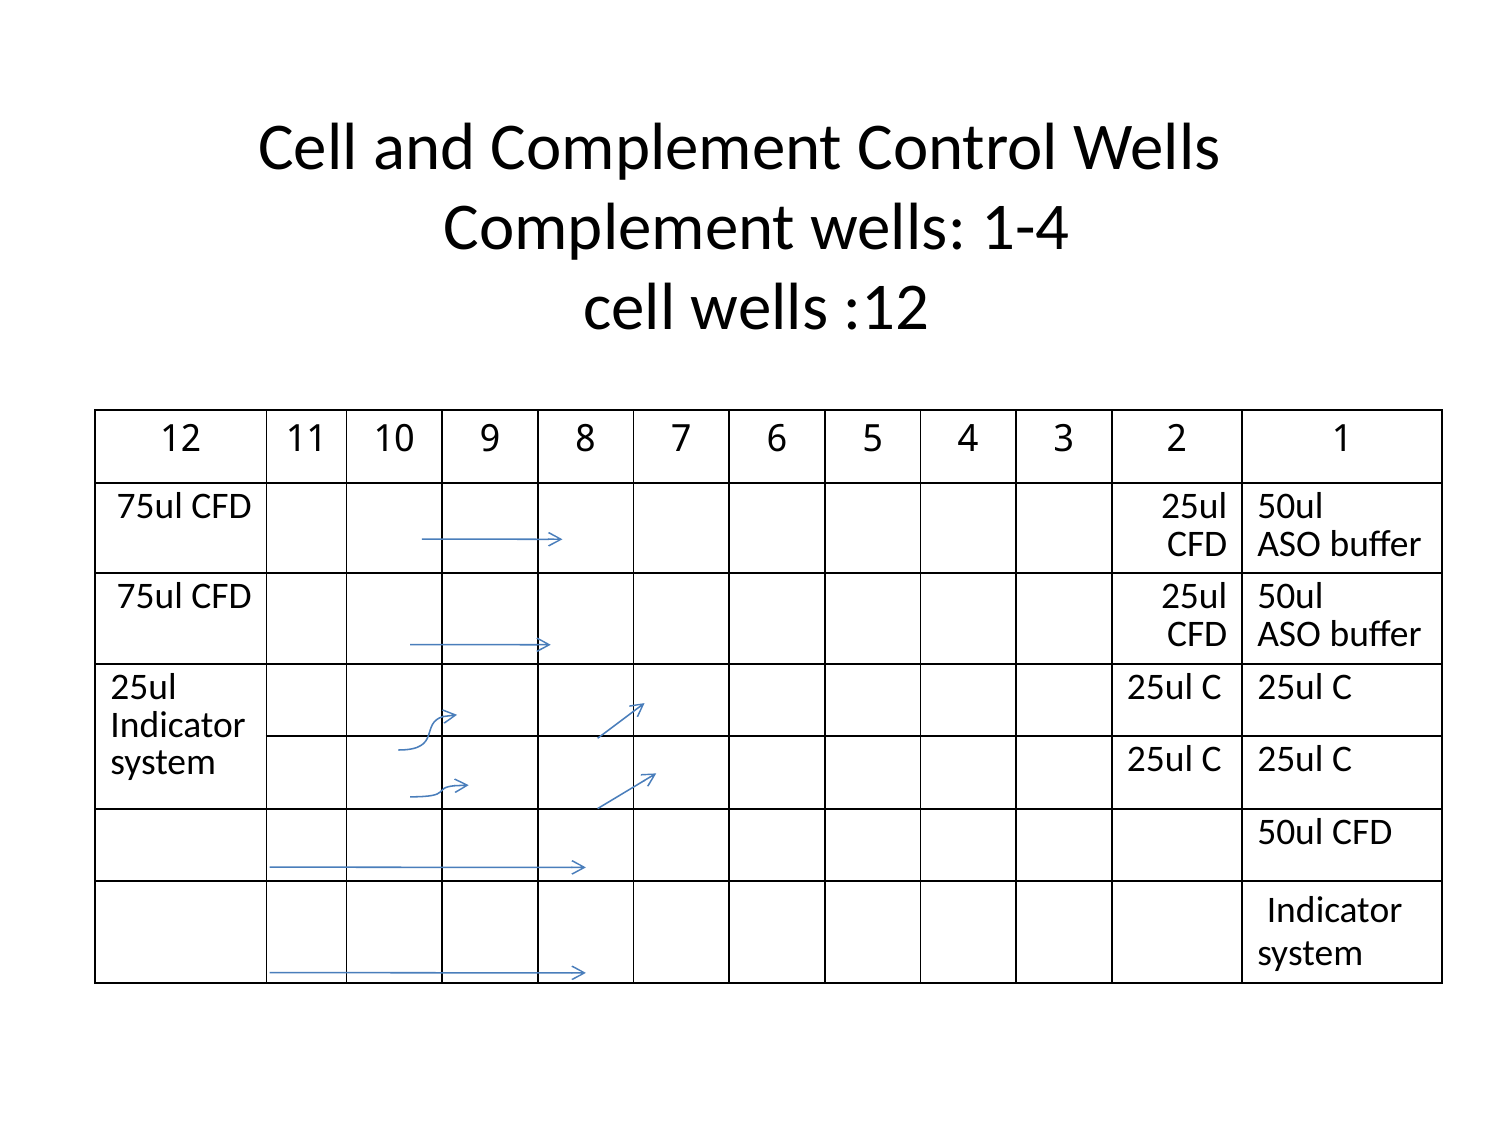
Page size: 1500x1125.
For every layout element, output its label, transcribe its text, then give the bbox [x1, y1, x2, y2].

table_cell [443, 737, 537, 808]
table_cell 25ul C [1113, 665, 1241, 735]
table_cell 25ul Indicator system [96, 665, 266, 808]
table_cell [347, 810, 441, 865]
table_cell [347, 665, 441, 735]
table_cell [634, 574, 728, 663]
table_cell [921, 484, 1015, 572]
table_header 4 [921, 411, 1015, 482]
table_cell [730, 665, 824, 735]
table_cell [826, 484, 920, 572]
table_cell [267, 737, 346, 808]
table_cell Indicator system [1243, 882, 1441, 982]
table_cell [347, 484, 441, 572]
table_cell [539, 574, 633, 663]
table_cell [96, 810, 266, 880]
table_header 9 [443, 411, 537, 482]
table_cell [1017, 574, 1111, 663]
table_cell [1017, 484, 1111, 572]
table_cell [267, 574, 346, 663]
table_cell [539, 737, 633, 808]
table_cell [267, 810, 346, 880]
table_cell [443, 810, 537, 865]
table_header 7 [634, 411, 728, 482]
table_cell 75ul CFD [96, 484, 266, 572]
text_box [597, 702, 645, 739]
table_cell [730, 574, 824, 663]
table_cell [267, 665, 346, 735]
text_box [409, 784, 469, 797]
table_header 6 [730, 411, 824, 482]
table_cell 75ul CFD [96, 574, 266, 663]
table_cell [539, 665, 633, 735]
table_cell [347, 574, 441, 663]
table_cell [826, 574, 920, 663]
table_header 2 [1113, 411, 1241, 482]
title Cell and Complement Control Wells Complement wells: 1-4 cell wells :12 [82, 93, 1432, 352]
table_cell [921, 665, 1015, 735]
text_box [597, 773, 657, 809]
table_cell [96, 882, 266, 982]
table_cell [443, 652, 537, 663]
table_header 1 [1243, 411, 1441, 482]
table_cell [921, 882, 1015, 982]
table_cell [921, 810, 1015, 880]
table_cell [1017, 810, 1111, 880]
table_cell [443, 549, 537, 572]
table_cell [634, 484, 728, 572]
table_header 3 [1017, 411, 1111, 482]
table_cell [267, 882, 346, 982]
table_cell [730, 737, 824, 808]
table_cell [1017, 882, 1111, 982]
table_cell [443, 484, 537, 537]
table_cell [539, 810, 633, 880]
table_cell 25ul C [1113, 737, 1241, 808]
table_cell [539, 484, 633, 572]
table_cell [1113, 810, 1241, 880]
table_cell [539, 882, 633, 982]
table_cell 50ul ASO buffer [1243, 574, 1441, 663]
table_cell [634, 737, 728, 808]
table_cell [634, 810, 728, 880]
list [75, 262, 1425, 1005]
table_header 10 [347, 411, 441, 482]
table_cell [443, 665, 537, 735]
table_cell [921, 574, 1015, 663]
table_cell [730, 484, 824, 572]
table_cell 50ul ASO buffer [1243, 484, 1441, 572]
table_cell [826, 882, 920, 982]
table_cell [921, 737, 1015, 808]
table_cell 25ul CFD [1113, 484, 1241, 572]
table_header 12 [96, 411, 266, 482]
table_cell [826, 810, 920, 880]
table_cell [1017, 737, 1111, 808]
table_cell [730, 882, 824, 982]
table_cell 25ul C [1243, 665, 1441, 735]
table_cell [1017, 665, 1111, 735]
table_cell [443, 574, 537, 642]
table_cell [347, 882, 441, 970]
table_cell 25ul CFD [1113, 574, 1241, 663]
table_header 5 [826, 411, 920, 482]
table_cell 50ul CFD [1243, 810, 1441, 880]
table_cell [267, 484, 346, 572]
table_cell [634, 665, 728, 735]
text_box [398, 714, 458, 751]
table_header 8 [539, 411, 633, 482]
table_cell [826, 737, 920, 808]
table_cell [347, 737, 441, 808]
table_cell [634, 882, 728, 982]
table_cell [443, 882, 537, 970]
table_header 11 [267, 411, 346, 482]
table_cell [826, 665, 920, 735]
table_cell [730, 810, 824, 880]
table_cell 25ul C [1243, 737, 1441, 808]
table_cell [1113, 882, 1241, 982]
